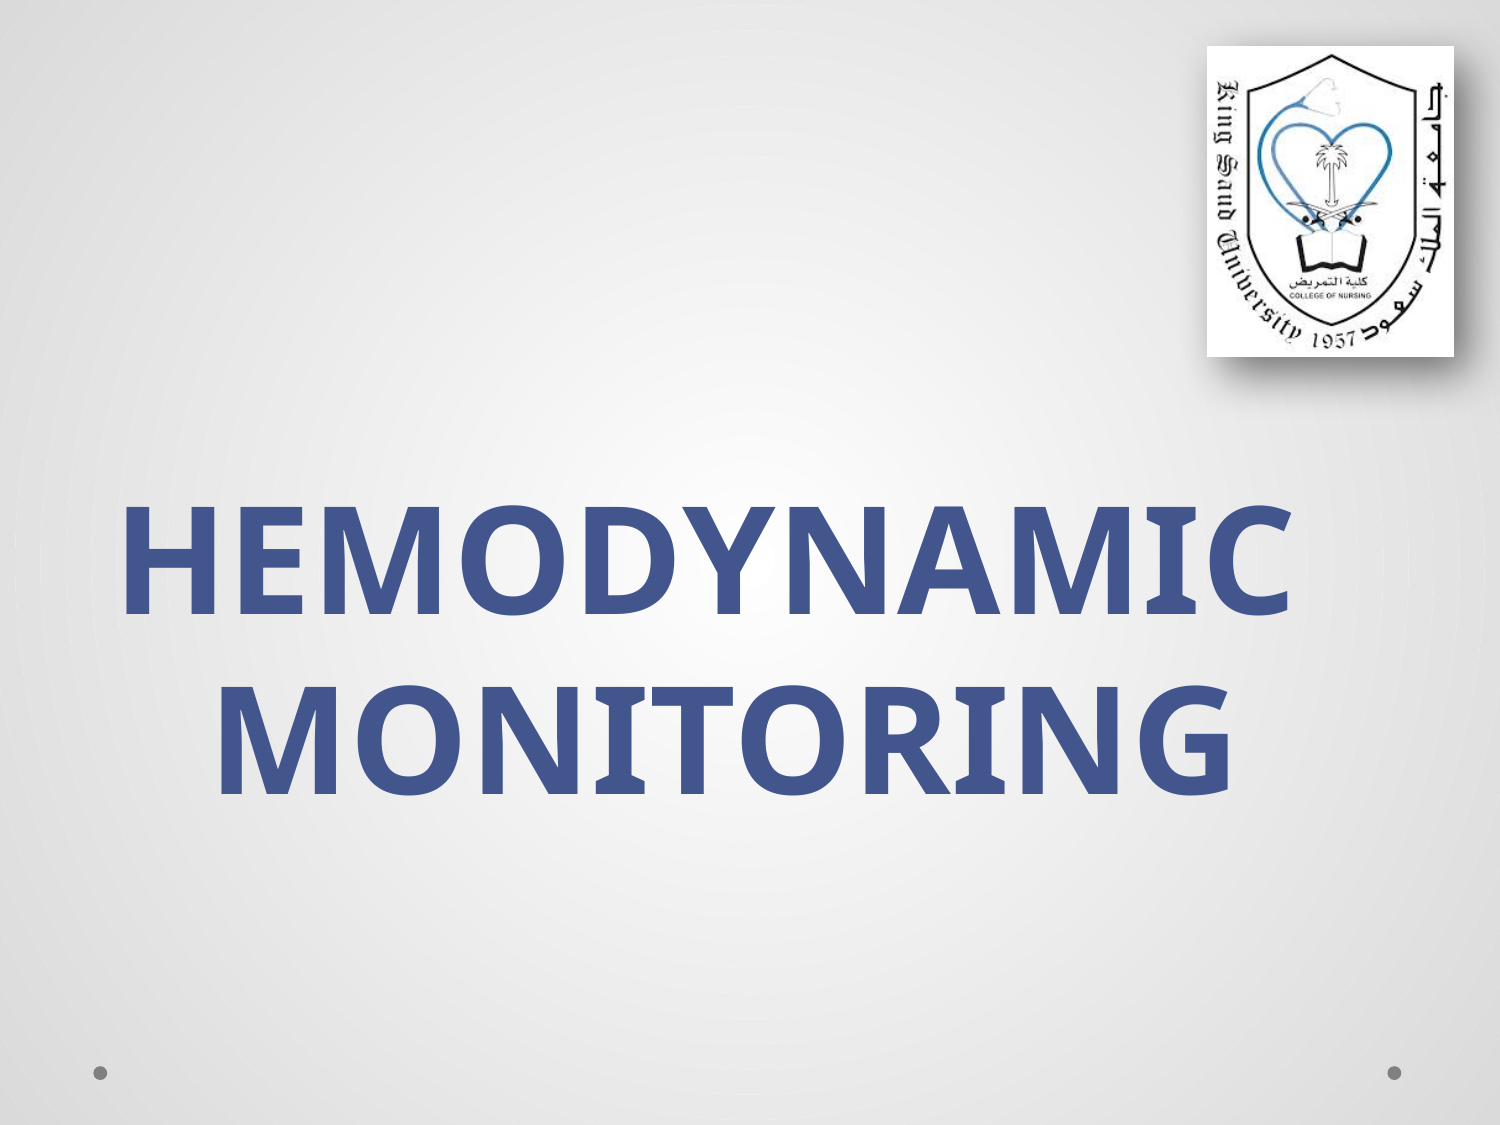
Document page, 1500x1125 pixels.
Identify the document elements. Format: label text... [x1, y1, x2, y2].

text_box HEMODYNAMIC MONITORING [70, 456, 1418, 832]
picture [1206, 46, 1454, 358]
